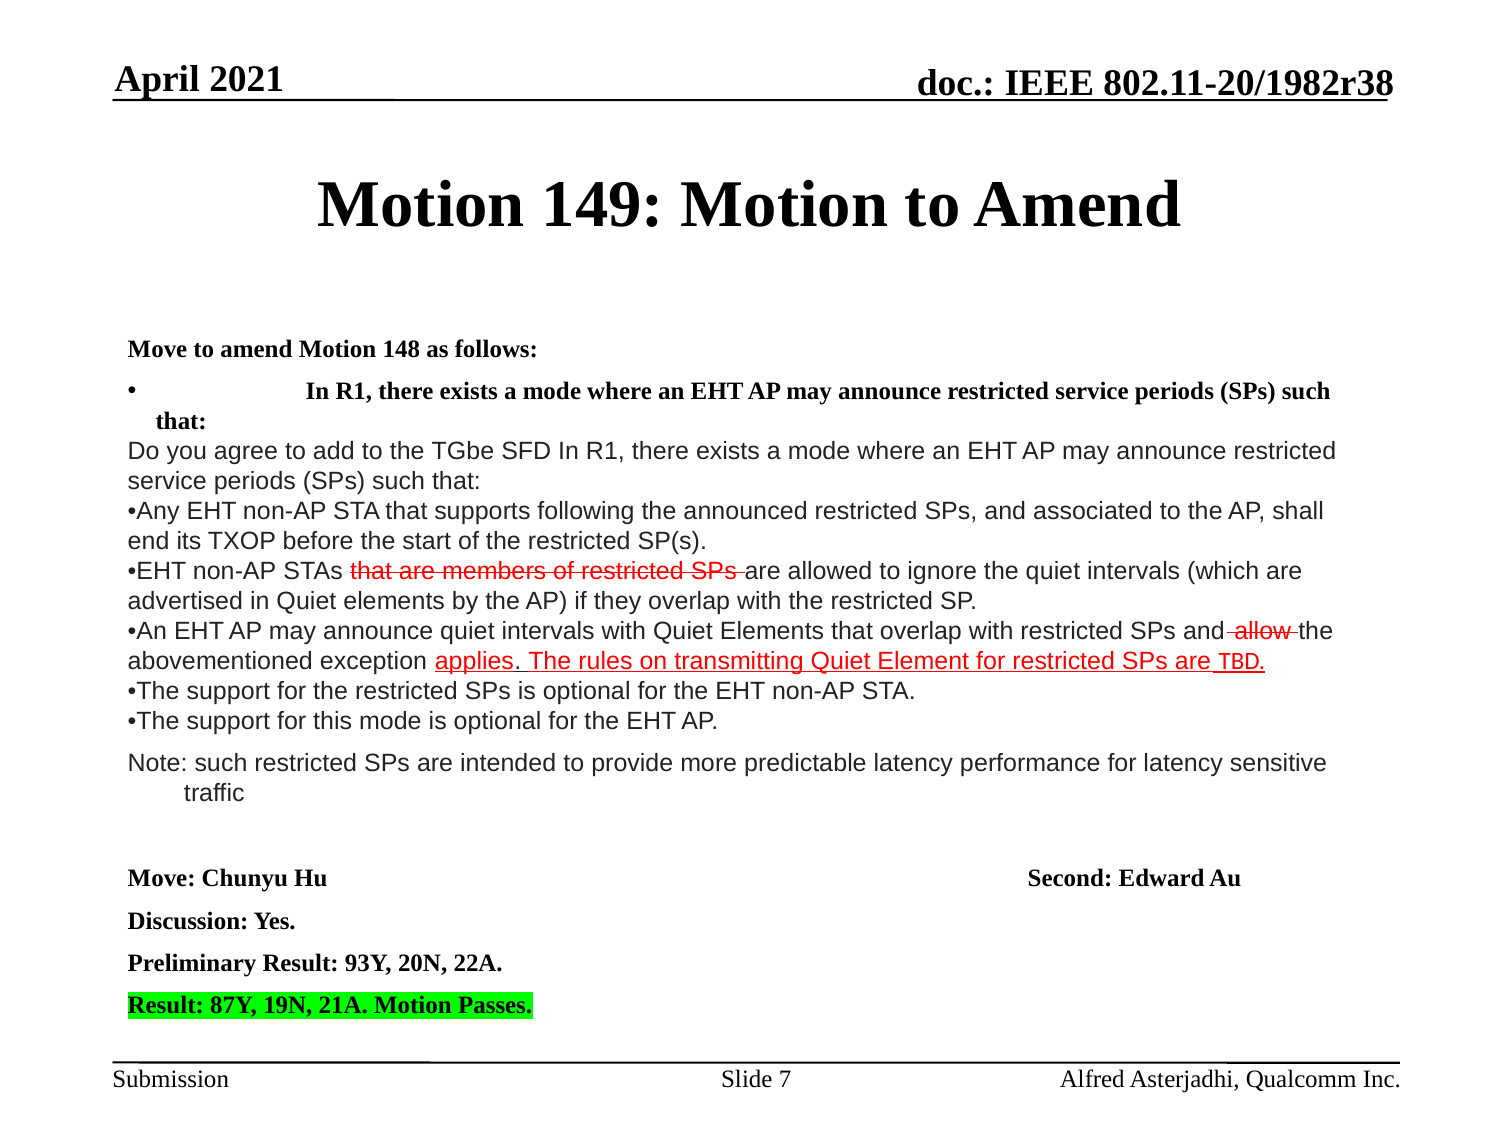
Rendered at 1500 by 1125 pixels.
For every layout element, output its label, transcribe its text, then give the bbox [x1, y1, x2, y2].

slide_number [114, 54, 423, 100]
list Move to amend Motion 148 as follows: In R1, there exists a mode where an EHT AP may announce restricted service periods (SPs) such that: Do you agree to add to the TGbe SFD In R1, there exists a mode where an EHT AP may announce restricted service periods (SPs) such that: •Any EHT non-AP STA that supports following the announced restricted SPs, and associated to the AP, shall end its TXOP before the start of the restricted SP(s). •EHT non-AP STAs that are members of restricted SPs are allowed to ignore the quiet intervals (which are advertised in Quiet elements by the AP) if they overlap with the restricted SP. •An EHT AP may announce quiet intervals with Quiet Elements that overlap with restricted SPs and allow the abovementioned exception applies. The rules on transmitting Quiet Element for restricted SPs are TBD. •The support for the restricted SPs is optional for the EHT non-AP STA. •The support for this mode is optional for the EHT AP. Note: such restricted SPs are intended to provide more predictable latency performance for latency sensitive traffic Move: Chunyu Hu Second: Edward Au Discussion: Yes. Preliminary Result: 93Y, 20N, 22A. Result: 87Y, 19N, 21A. Motion Passes. [112, 324, 1388, 1000]
slide_number Slide 7 [712, 1061, 800, 1123]
footer Alfred Asterjadhi, Qualcomm Inc. [878, 1061, 1402, 1093]
title Motion 149: Motion to Amend [112, 112, 1388, 288]
